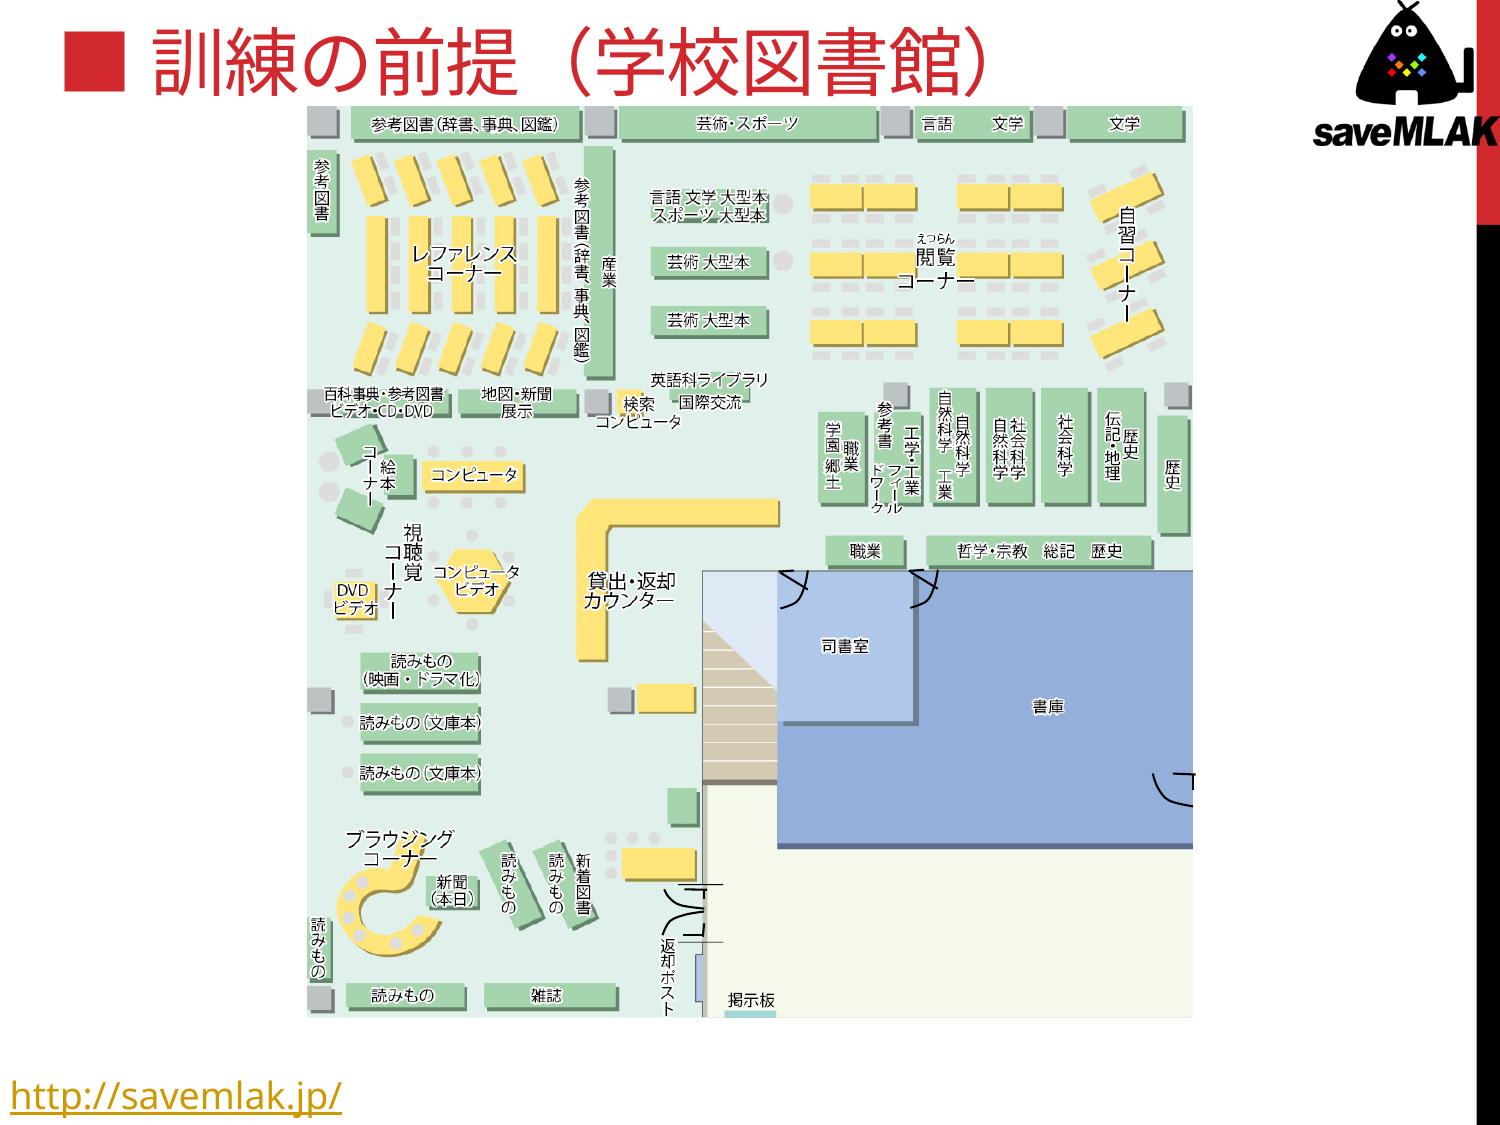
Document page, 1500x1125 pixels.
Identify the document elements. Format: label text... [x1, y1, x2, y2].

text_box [670, 914, 697, 946]
text_box http://savemlak.jp/ [0, 1064, 358, 1125]
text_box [663, 888, 708, 910]
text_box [777, 569, 809, 609]
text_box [907, 569, 939, 609]
picture [1313, 0, 1500, 146]
title ■訓練の前提（学校図書館） [42, 40, 1281, 114]
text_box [1152, 772, 1197, 807]
picture [306, 105, 1194, 1020]
